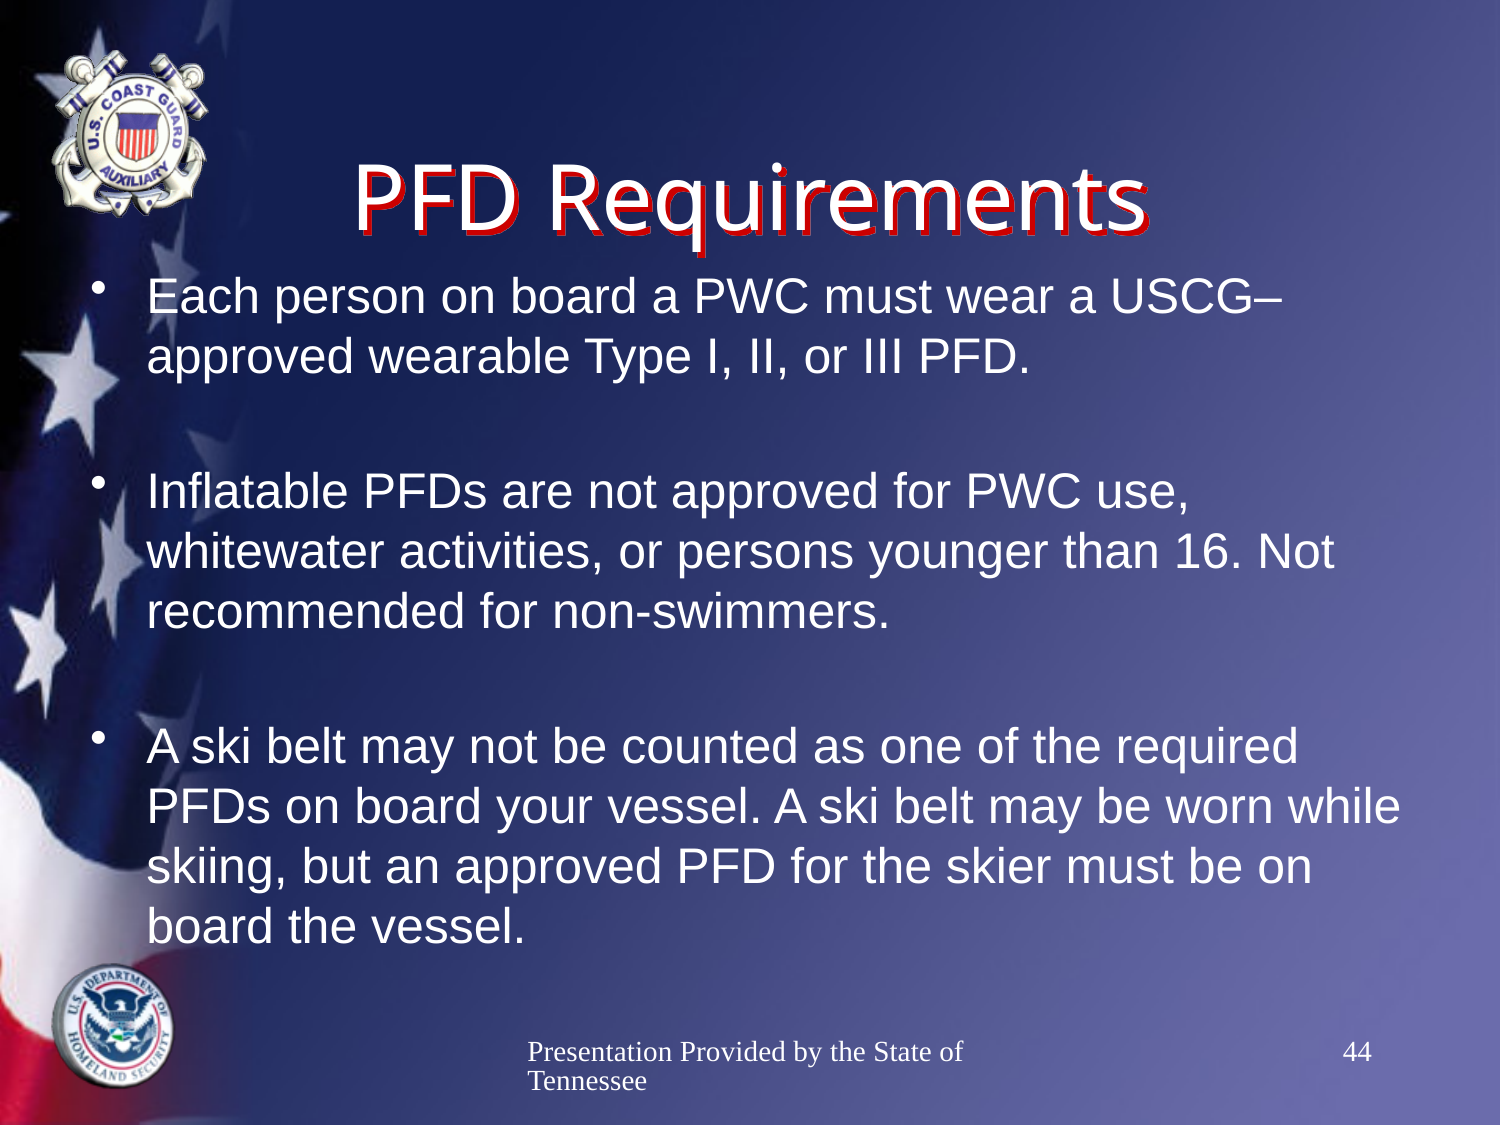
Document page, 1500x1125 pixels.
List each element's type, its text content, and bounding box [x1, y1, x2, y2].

list Each person on board a PWC must wear a USCG–approved wearable Type I, II, or III PFD. Inflatable PFDs are not approved for PWC use, whitewater activities, or persons younger than 16. Not recommended for non-swimmers. A ski belt may not be counted as one of the required PFDs on board your vessel. A ski belt may be worn while skiing, but an approved PFD for the skier must be on board the vessel. [75, 256, 1425, 1063]
slide_number 44 [1074, 1025, 1388, 1100]
title PFD Requirements [112, 99, 1388, 256]
picture [0, 0, 1500, 1125]
footer Presentation Provided by the State of Tennessee [512, 1025, 988, 1100]
